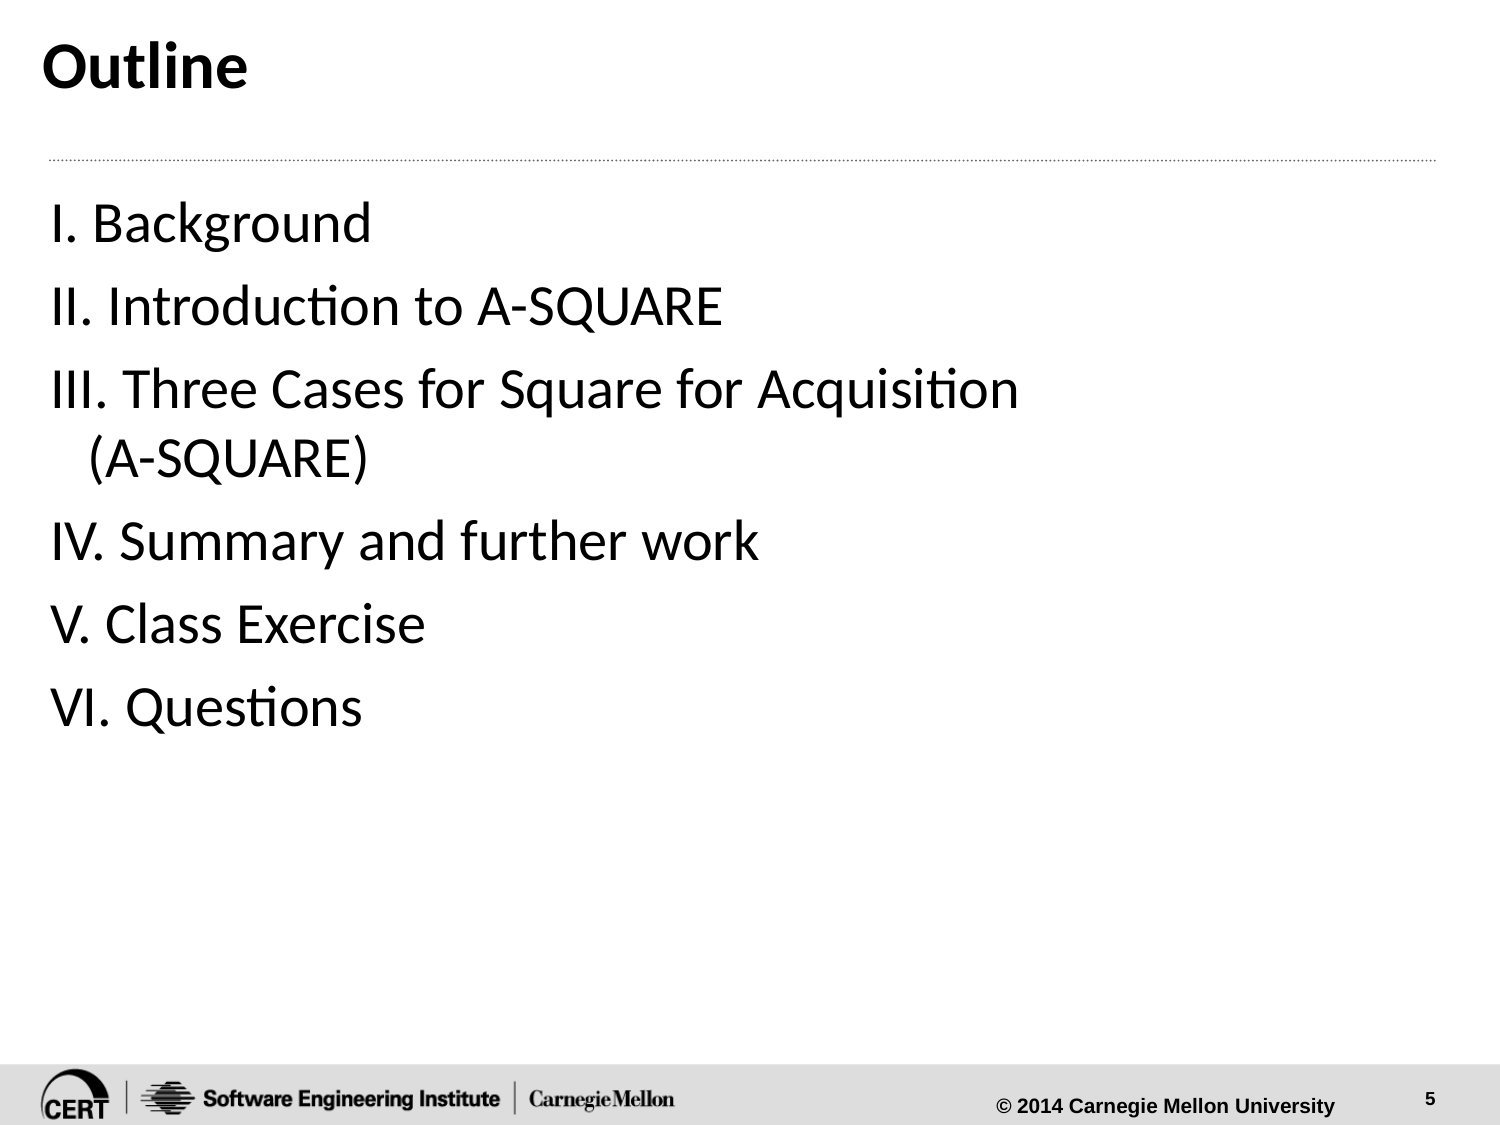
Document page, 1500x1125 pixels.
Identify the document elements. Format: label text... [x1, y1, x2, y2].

title Outline [42, 37, 1434, 155]
picture [24, 1065, 688, 1125]
list I. Background II. Introduction to A-SQUARE III. Three Cases for Square for Acquisition (A-SQUARE) IV. Summary and further work V. Class Exercise VI. Questions [49, 187, 1438, 1001]
